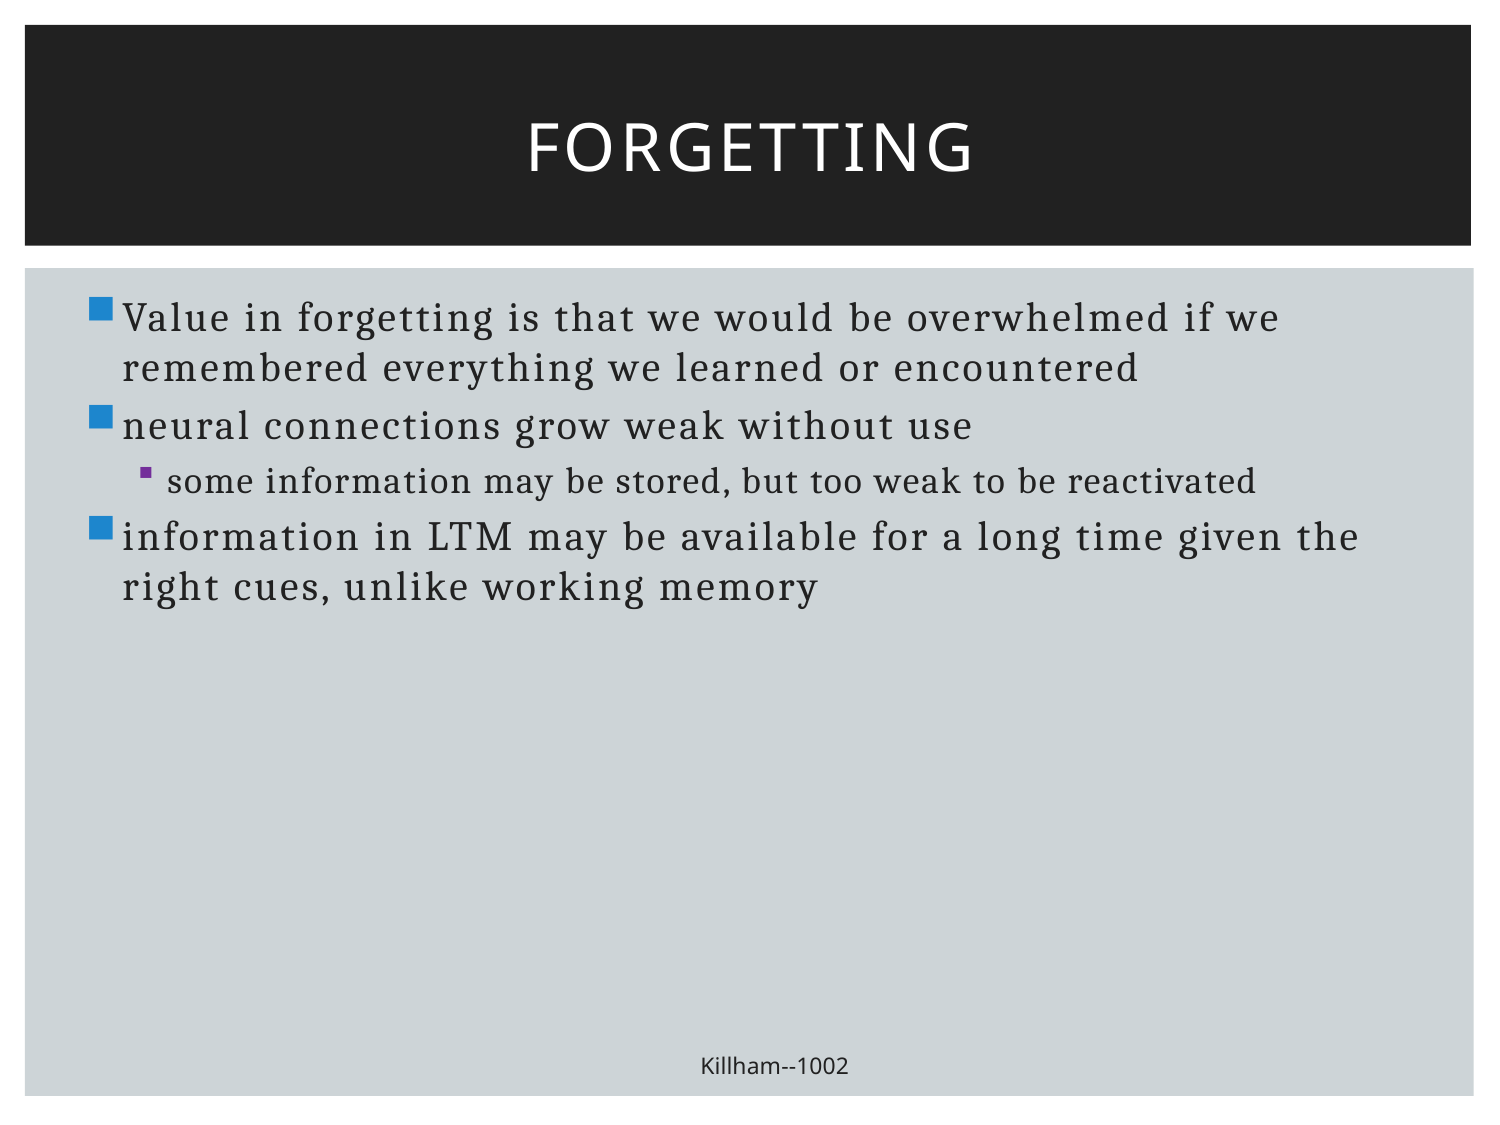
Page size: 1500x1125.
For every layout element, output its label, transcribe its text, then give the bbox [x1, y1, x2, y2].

title Forgetting [62, 58, 1438, 232]
footer Killham--1002 [500, 1042, 1050, 1088]
list Value in forgetting is that we would be overwhelmed if we remembered everything we learned or encountered neural connections grow weak without use some information may be stored, but too weak to be reactivated information in LTM may be available for a long time given the right cues, unlike working memory [62, 281, 1442, 1005]
